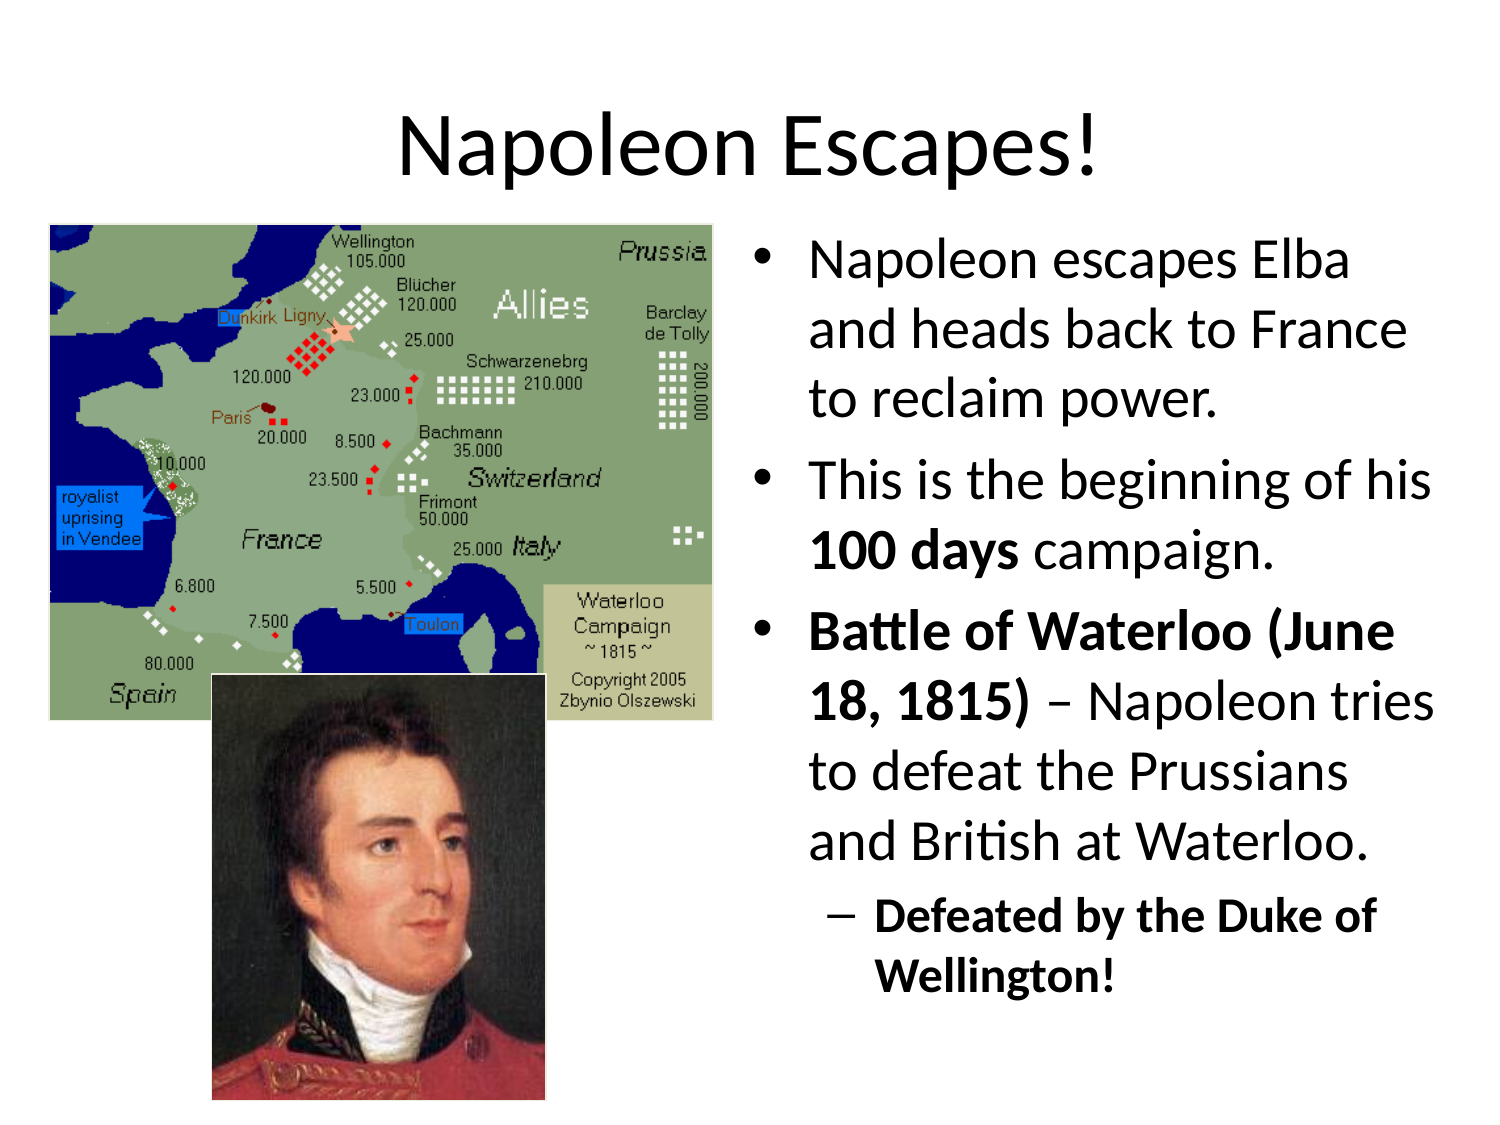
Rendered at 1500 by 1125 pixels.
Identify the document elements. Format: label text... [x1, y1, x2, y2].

title Napoleon Escapes! [75, 45, 1425, 233]
picture [212, 674, 546, 1101]
list Napoleon escapes Elba and heads back to France to reclaim power. This is the beginning of his 100 days campaign. Battle of Waterloo (June 18, 1815) – Napoleon tries to defeat the Prussians and British at Waterloo. Defeated by the Duke of Wellington! [737, 212, 1463, 1088]
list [49, 224, 713, 720]
